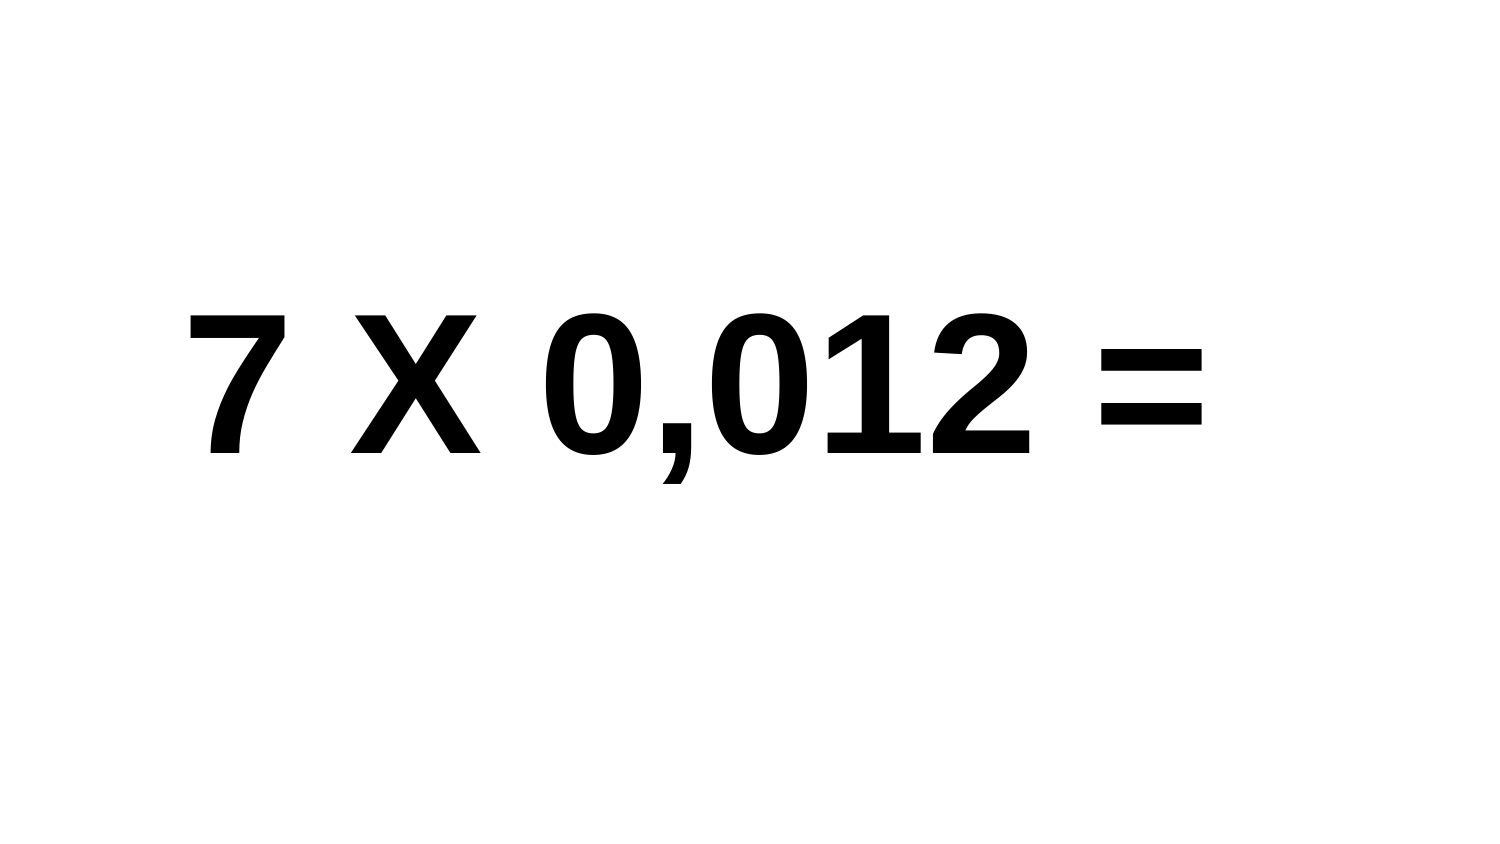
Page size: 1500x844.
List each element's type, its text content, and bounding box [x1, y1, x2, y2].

text_box 7 X 0,012 = [112, 318, 1388, 509]
